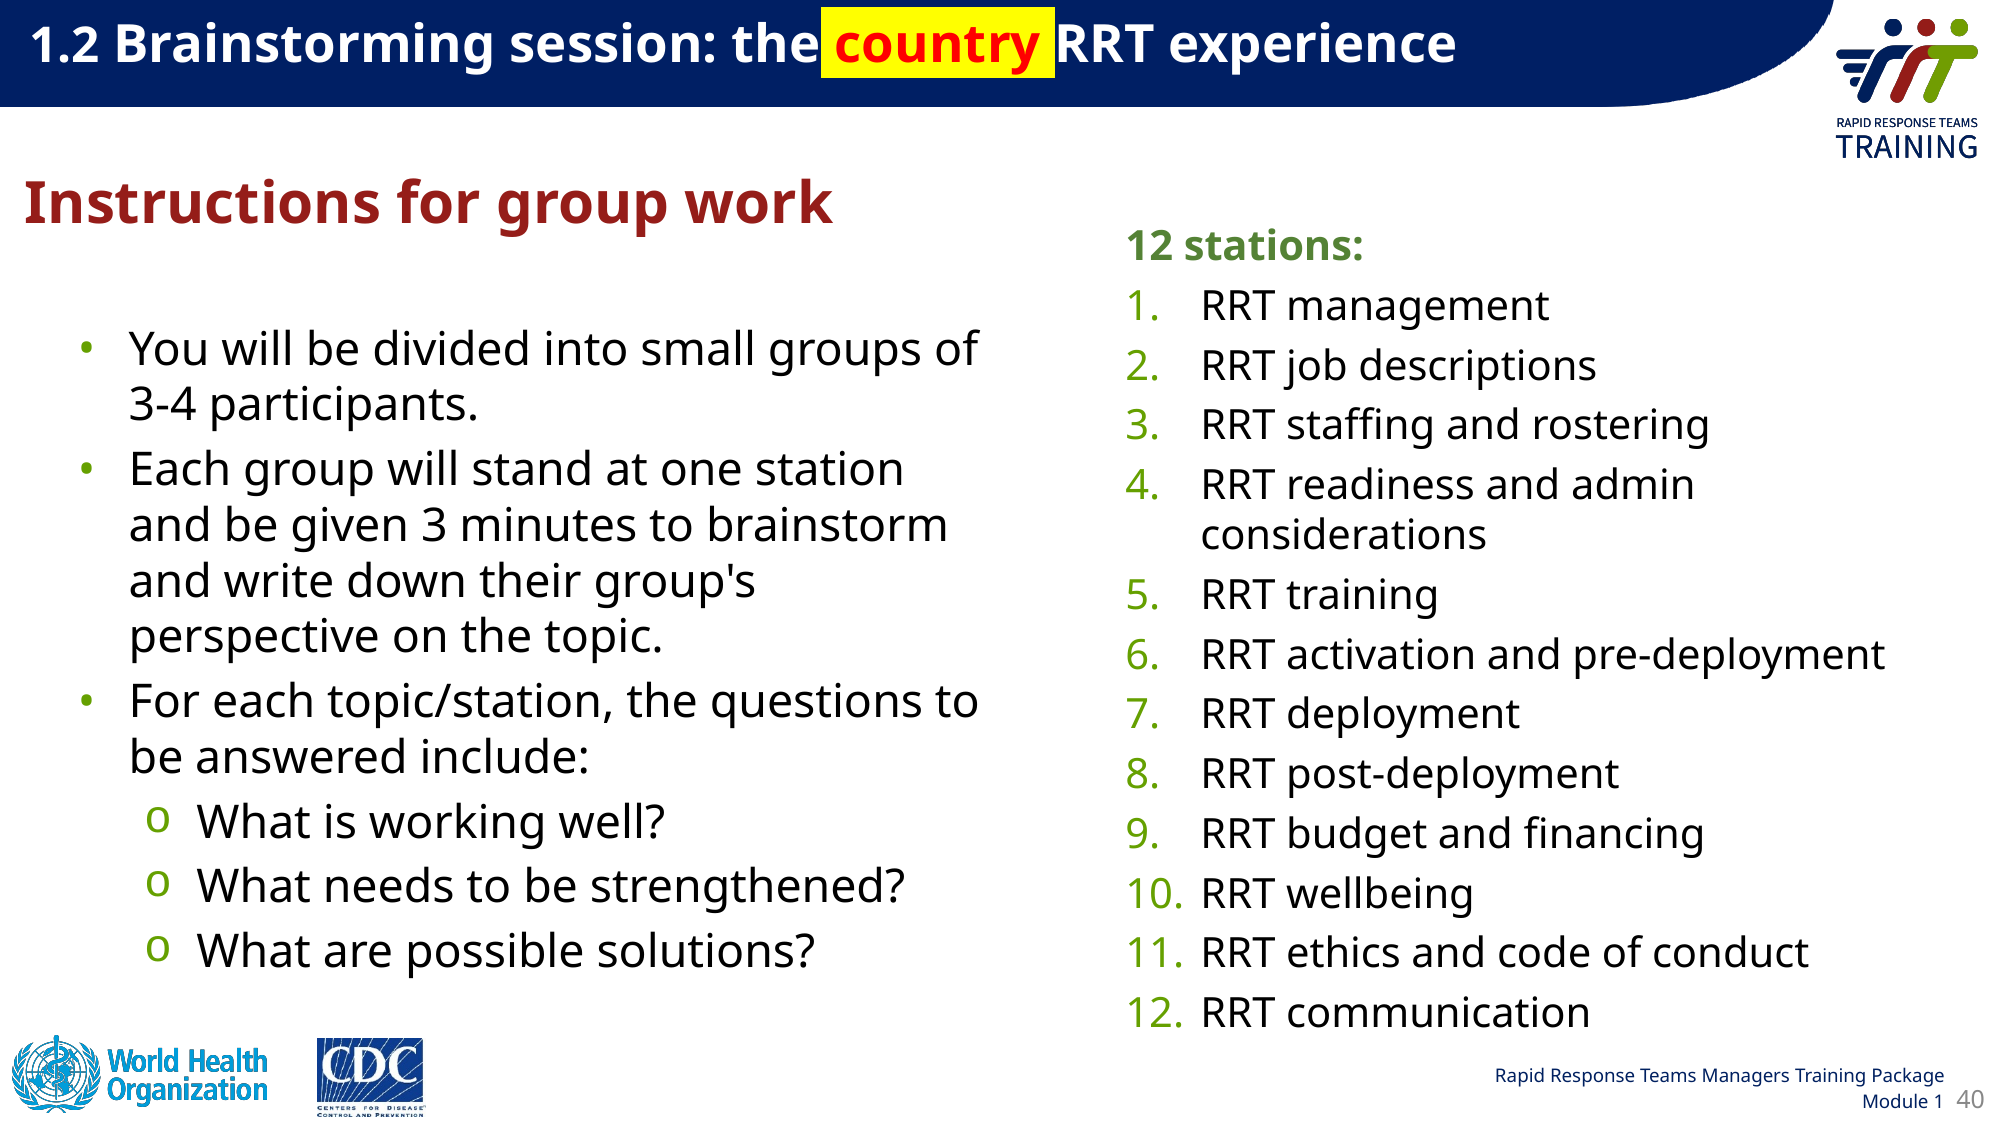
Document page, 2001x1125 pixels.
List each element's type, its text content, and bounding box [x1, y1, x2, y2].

picture [12, 1035, 54, 1068]
picture [71, 1053, 90, 1091]
picture [30, 1083, 37, 1091]
picture [34, 1054, 43, 1078]
list 1.2 Brainstorming session: the country RRT experience [8, 9, 1808, 117]
text_box 12 stations: RRT management RRT job descriptions RRT staffing and rostering RRT readiness and admin considerations RRT training RRT activation and pre-deployment RRT deployment RRT post-deployment RRT budget and financing RRT wellbeing RRT ethics and code of conduct RRT communication [1043, 151, 1899, 1071]
picture [50, 1108, 62, 1113]
text_box Instructions for group work [17, 152, 872, 259]
picture [24, 1054, 36, 1087]
list You will be divided into small groups of 3-4 participants. Each group will stand at one station and be given 3 minutes to brainstorm and write down their group's perspective on the topic. For each topic/station, the questions to be answered include: What is working well? What needs to be strengthened? What are possible solutions? [0, 310, 1001, 991]
picture [0, 0, 1978, 167]
picture [22, 1062, 26, 1077]
picture [59, 1035, 267, 1113]
picture [46, 1056, 54, 1062]
picture [36, 1088, 78, 1105]
picture [40, 1062, 47, 1070]
picture [317, 1038, 426, 1117]
picture [12, 1083, 48, 1113]
text_box 40 [1557, 1075, 1993, 1121]
